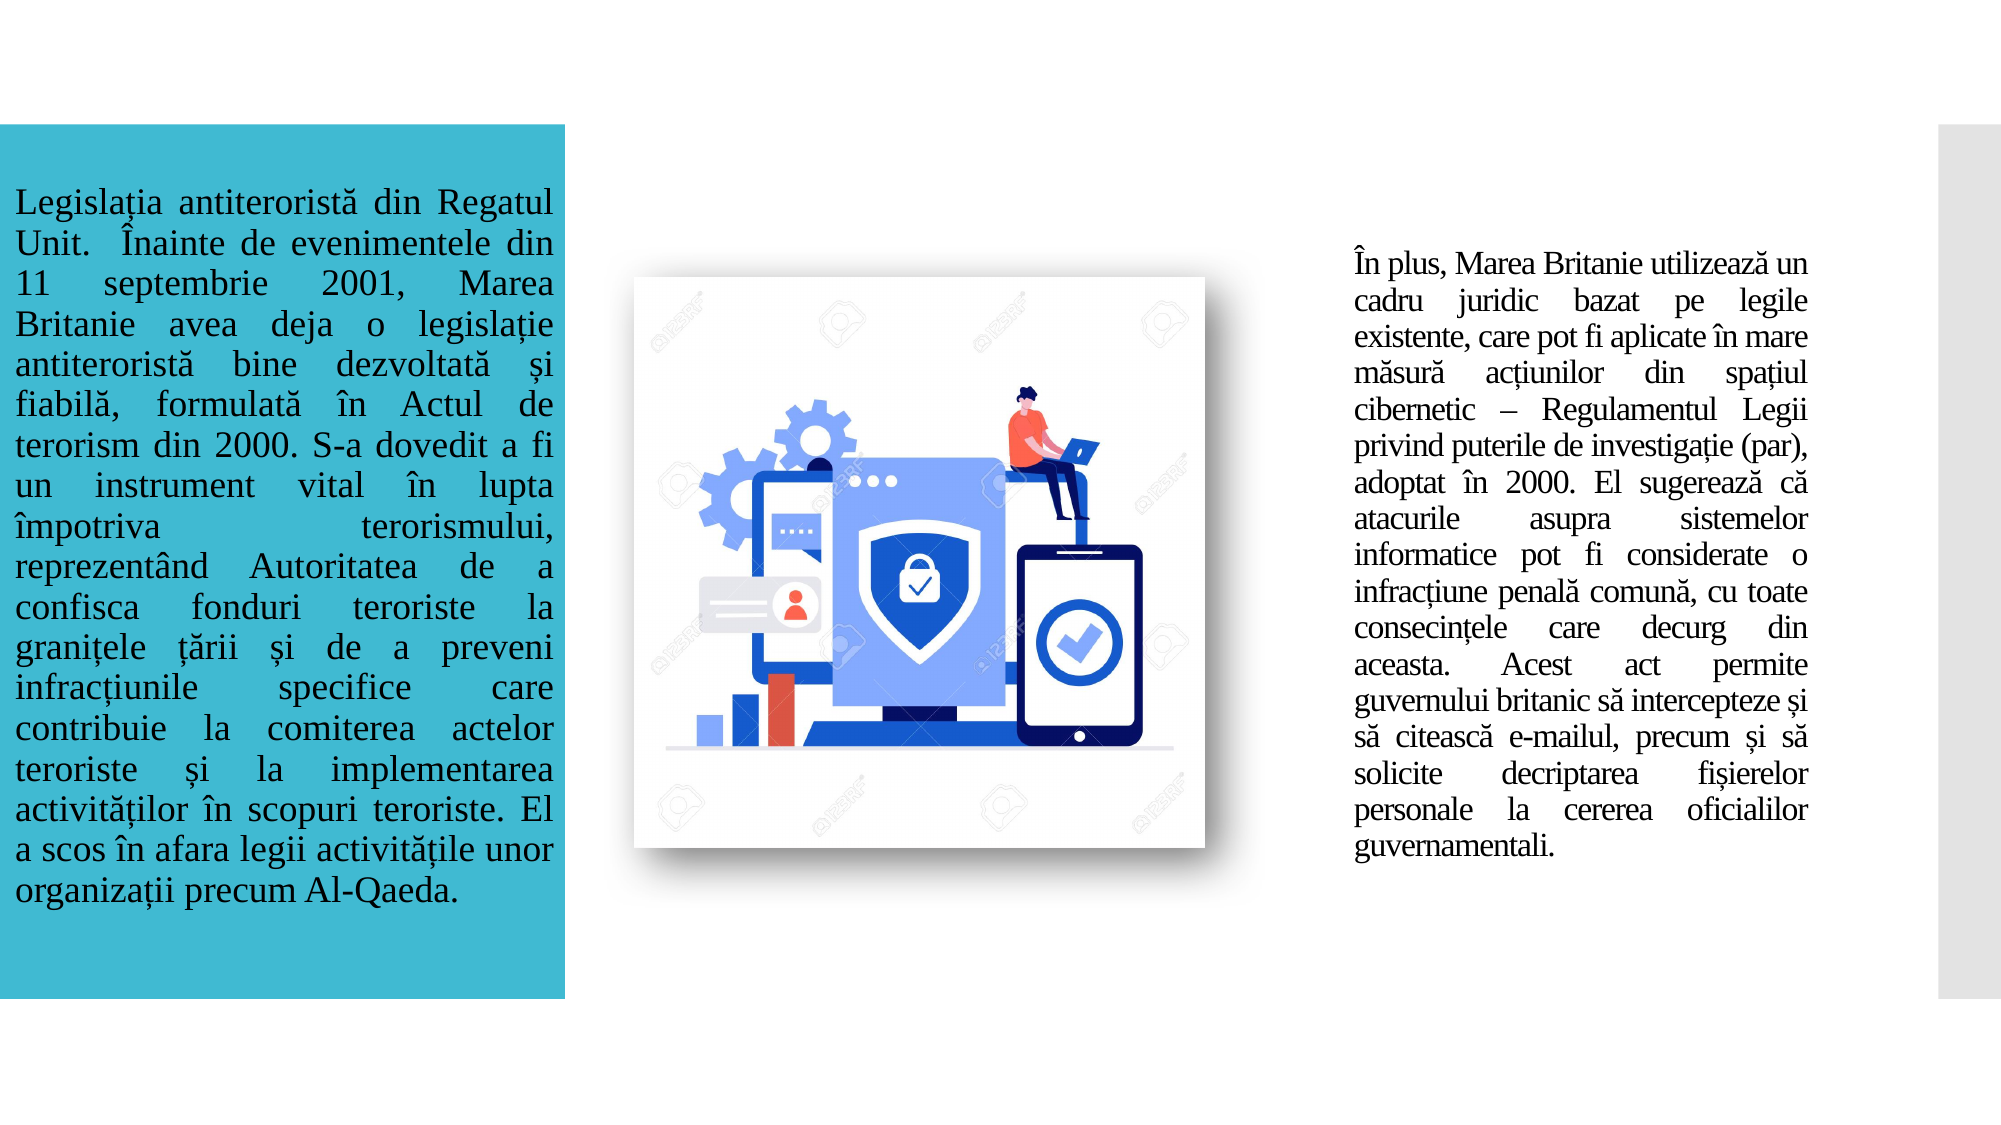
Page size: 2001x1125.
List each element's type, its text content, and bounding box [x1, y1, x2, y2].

title În plus, Marea Britanie utilizează un cadru juridic bazat pe legile existente, care pot fi aplicate în mare măsură acțiunilor din spațiul cibernetic – Regulamentul Legii privind puterile de investigație (par), adoptat în 2000. El sugerează că atacurile asupra sistemelor informatice pot fi considerate o infracțiune penală comună, cu toate consecințele care decurg din aceasta. Acest act permite guvernului britanic să intercepteze și să citească e-mailul, precum și să solicite decriptarea fișierelor personale la cererea oficialilor guvernamentali. [1338, 161, 1823, 917]
list Legislația antiteroristă din Regatul Unit. Înainte de evenimentele din 11 septembrie 2001, Marea Britanie avea deja o legislație antiteroristă bine dezvoltată și fiabilă, formulată în Actul de terorism din 2000. S-a dovedit a fi un instrument vital în lupta împotriva terorismului, reprezentând Autoritatea de a confisca fonduri teroriste la granițele țării și de a preveni infracțiunile specifice care contribuie la comiterea actelor teroriste și la implementarea activităților în scopuri teroriste. El a scos în afara legii activitățile unor organizații precum Al-Qaeda. [0, 161, 570, 1002]
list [634, 277, 1205, 848]
